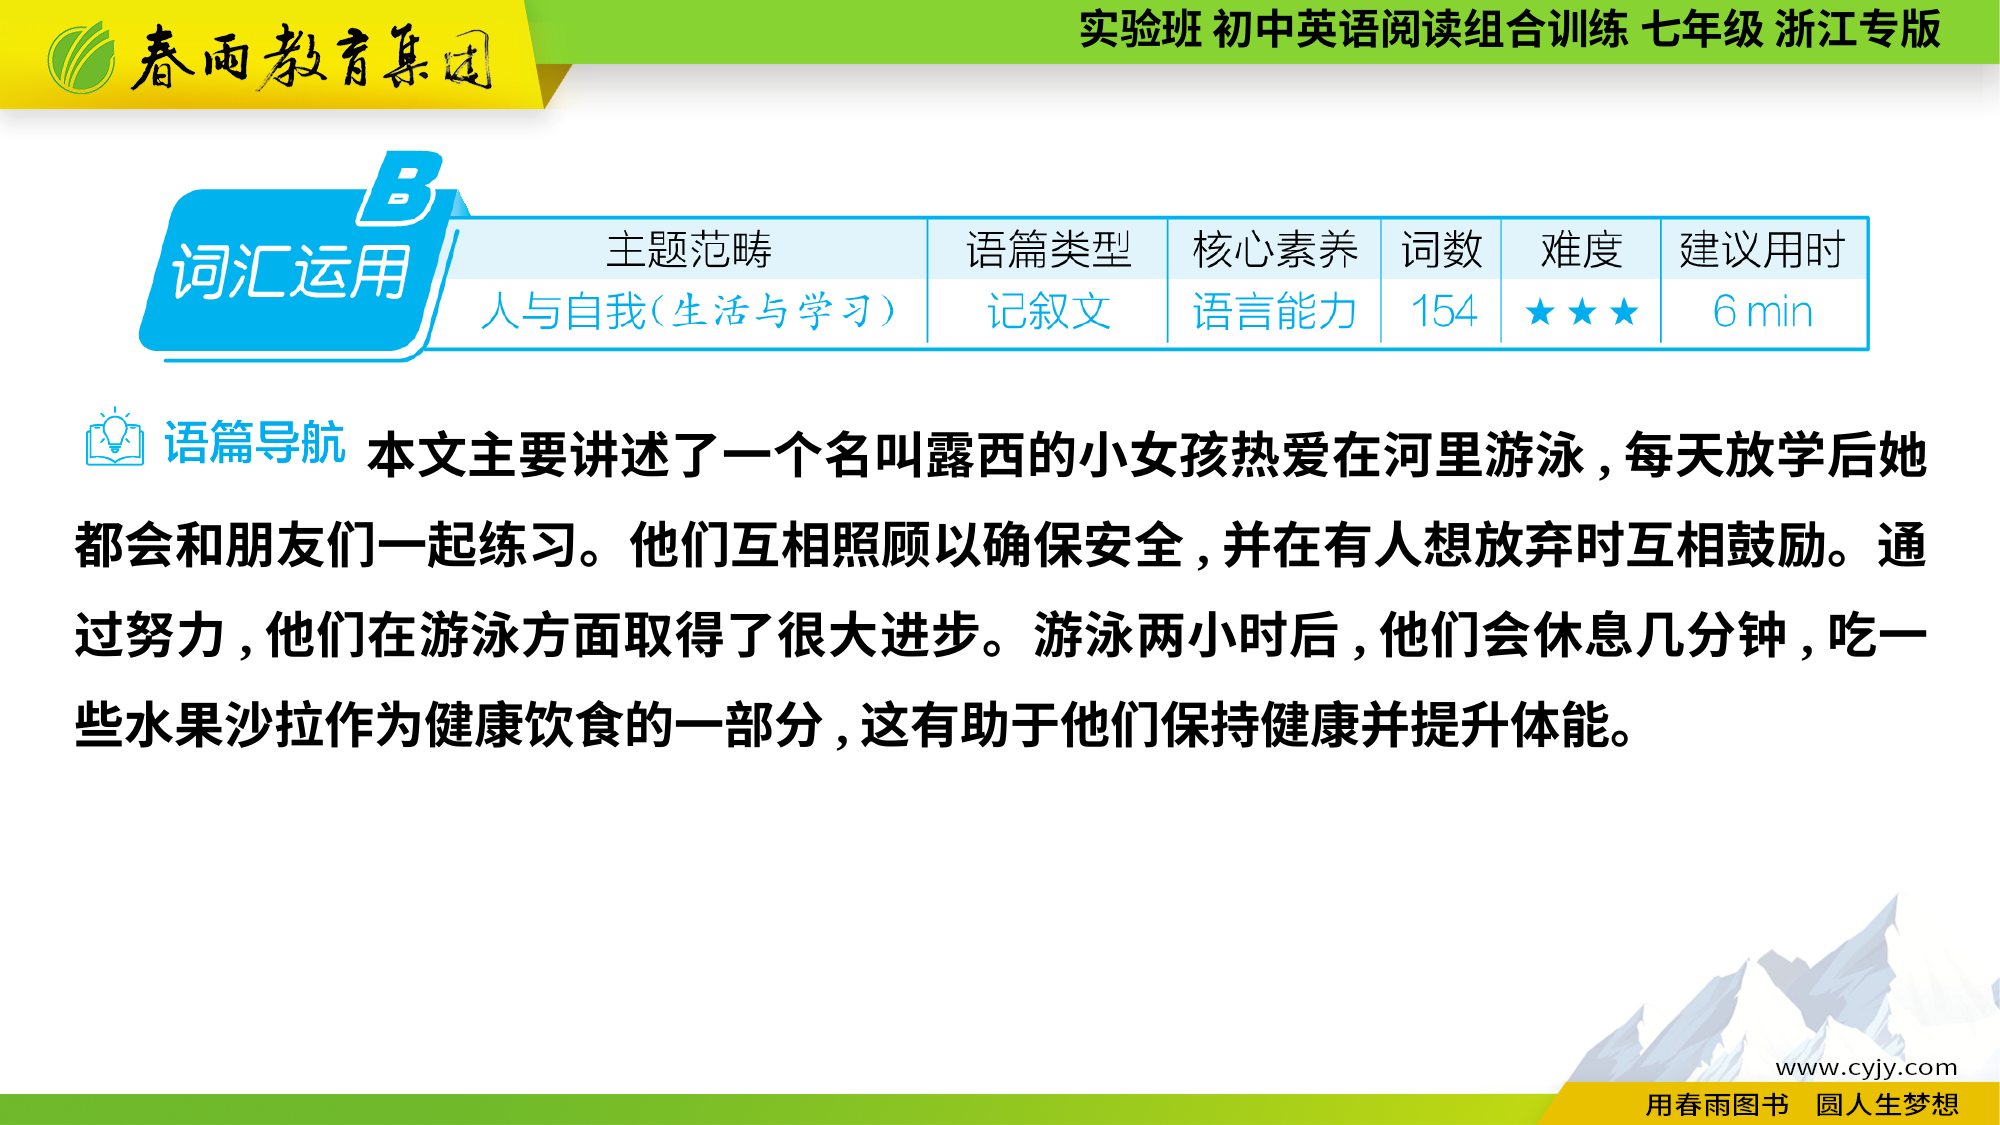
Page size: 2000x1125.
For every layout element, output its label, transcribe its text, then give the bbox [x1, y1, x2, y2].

picture [0, 0, 2000, 1125]
list 本文主要讲述了一个名叫露西的小女孩热爱在河里游泳,每天放学后她都会和朋友们一起练习。他们互相照顾以确保安全,并在有人想放弃时互相鼓励。通过努力,他们在游泳方面取得了很大进步。游泳两小时后,他们会休息几分钟,吃一些水果沙拉作为健康饮食的一部分,这有助于他们保持健康并提升体能。 [59, 385, 1944, 753]
